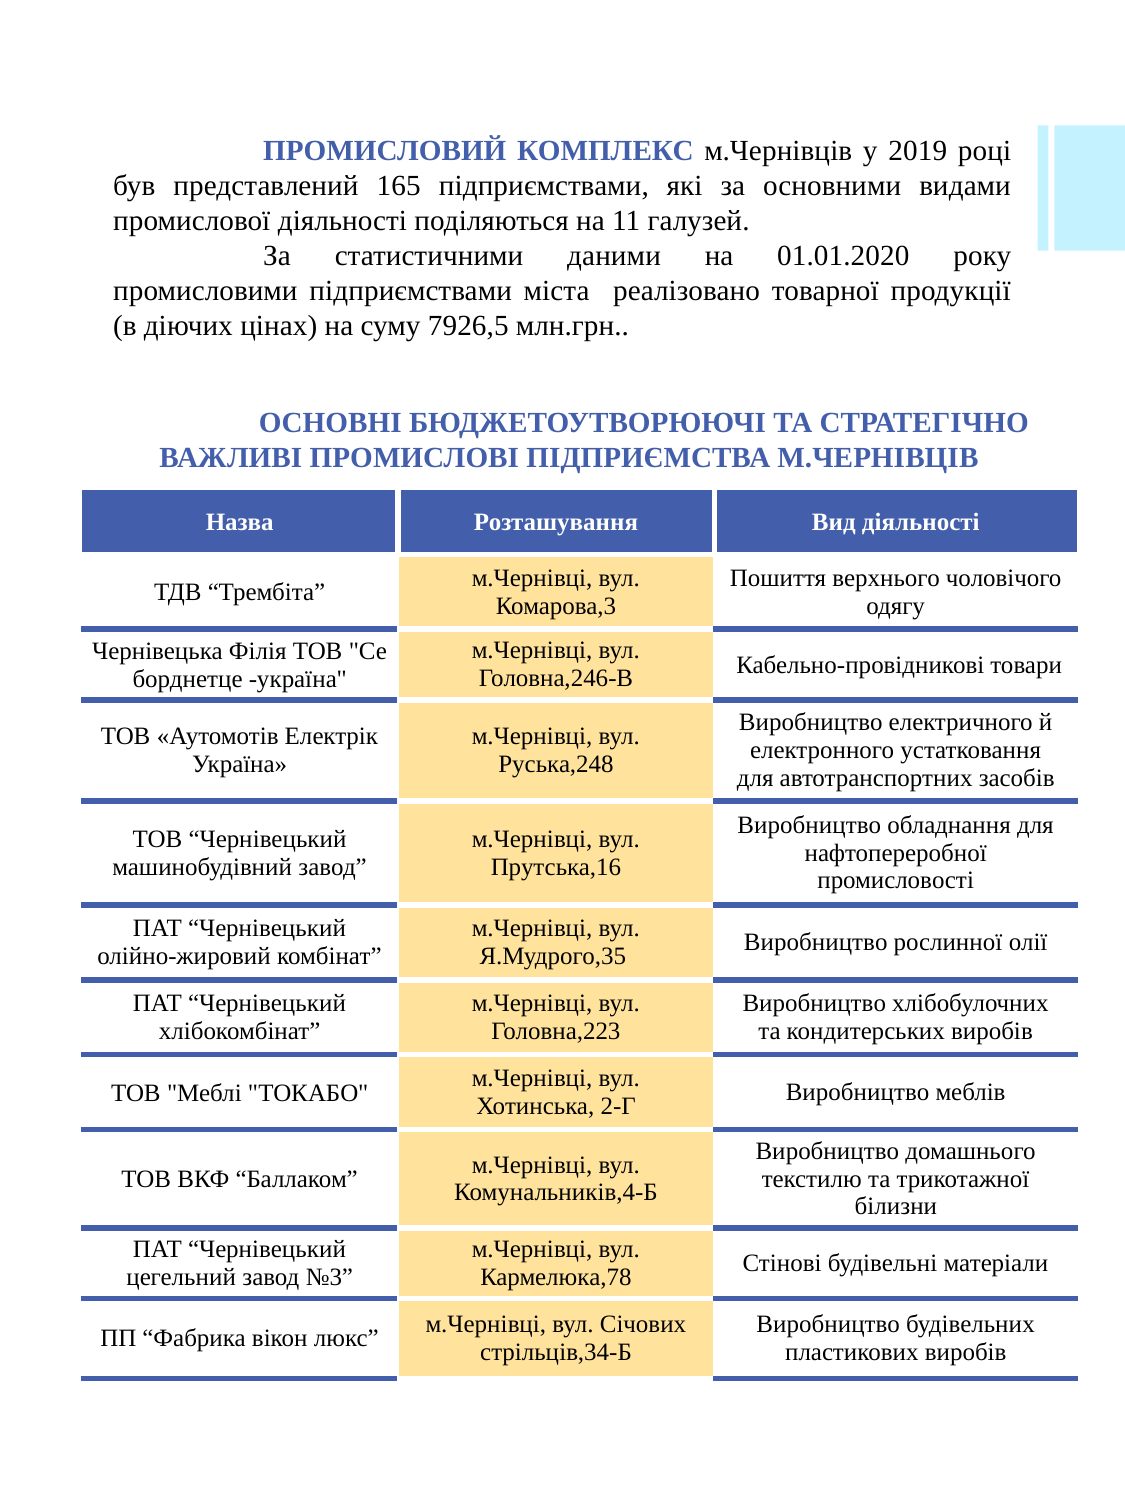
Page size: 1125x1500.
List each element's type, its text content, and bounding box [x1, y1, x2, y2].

table_cell Стінові будівельні матеріали [715, 1231, 1077, 1296]
table_cell ТОВ «Аутомотів Електрік Україна» [82, 703, 397, 798]
table_cell м.Чернівці, вул. Прутська,16 [399, 804, 713, 902]
table_cell Виробництво хлібобулочних та кондитерських виробів [715, 983, 1077, 1052]
table_cell ПАТ “Чернівецький хлібокомбінат” [82, 983, 397, 1052]
table_cell м.Чернівці, вул. Комарова,3 [399, 557, 713, 626]
table_cell м.Чернівці, вул. Я.Мудрого,35 [399, 908, 713, 977]
table_cell ТОВ "Меблi "ТОКАБО" [82, 1057, 397, 1127]
table_cell Виробництво будівельних пластикових виробів [715, 1301, 1077, 1376]
table_cell Виробництво домашнього текстилю та трикотажної білизни [715, 1132, 1077, 1225]
text_box ОСНОВНІ БЮДЖЕТОУТВОРЮЮЧІ ТА СТРАТЕГІЧНО ВАЖЛИВІ ПРОМИСЛОВІ ПІДПРИЄМСТВА М.ЧЕРНІВЦІВ [65, 395, 1073, 490]
table_cell м.Чернівці, вул. Кармелюка,78 [399, 1231, 713, 1296]
table_cell м.Чернівці, вул. Головна,223 [399, 983, 713, 1052]
text_box ПРОМИСЛОВИЙ КОМПЛЕКС м.Чернівців у 2019 році був представлений 165 підприємствами, які за основними видами промислової діяльності поділяються на 11 галузей. За статистичними даними на 01.01.2020 року промисловими підприємствами міста реалізовано товарної продукції (в діючих цінах) на суму 7926,5 млн.грн.. [98, 123, 1027, 395]
table_cell Виробництво електричного й електронного устатковання для автотранспортних засобів [715, 703, 1077, 798]
table_cell Виробництво обладнання для нафтопереробної промисловості [715, 804, 1077, 902]
table_header Назва [82, 490, 395, 552]
table_cell м.Чернівці, вул. Головна,246-В [399, 632, 713, 697]
table_header Вид діяльності [717, 490, 1077, 552]
table_cell ТДВ “Трембіта” [82, 557, 397, 626]
table_cell ТОВ “Чернівецький машинобудівний завод” [82, 804, 397, 902]
table_header Розташування [401, 490, 712, 552]
table_cell Пошиття верхнього чоловічого одягу [715, 557, 1077, 626]
table_cell ПАТ “Чернівецький цегельний завод №3” [82, 1231, 397, 1296]
table_cell м.Чернівці, вул. Комунальників,4-Б [399, 1132, 713, 1225]
table_cell Виробництво рослинної олії [715, 908, 1077, 977]
table_cell Виробництво меблів [715, 1057, 1077, 1127]
table_cell ПАТ “Чернівецький олійно-жировий комбінат” [82, 908, 397, 977]
table_cell м.Чернівці, вул. Руська,248 [399, 703, 713, 798]
table_cell Чернiвецька Фiлiя ТОВ "Се борднетце -україна" [82, 632, 397, 697]
table_cell м.Чернівці, вул. Січових стрільців,34-Б [399, 1301, 713, 1376]
table_cell Кабельно-провідникові товари [715, 632, 1077, 697]
table_cell ПП “Фабрика вікон люкс” [82, 1301, 397, 1376]
table_cell м.Чернівці, вул. Хотинська, 2-Г [399, 1057, 713, 1127]
table_cell ТОВ ВКФ “Баллаком” [82, 1132, 397, 1225]
